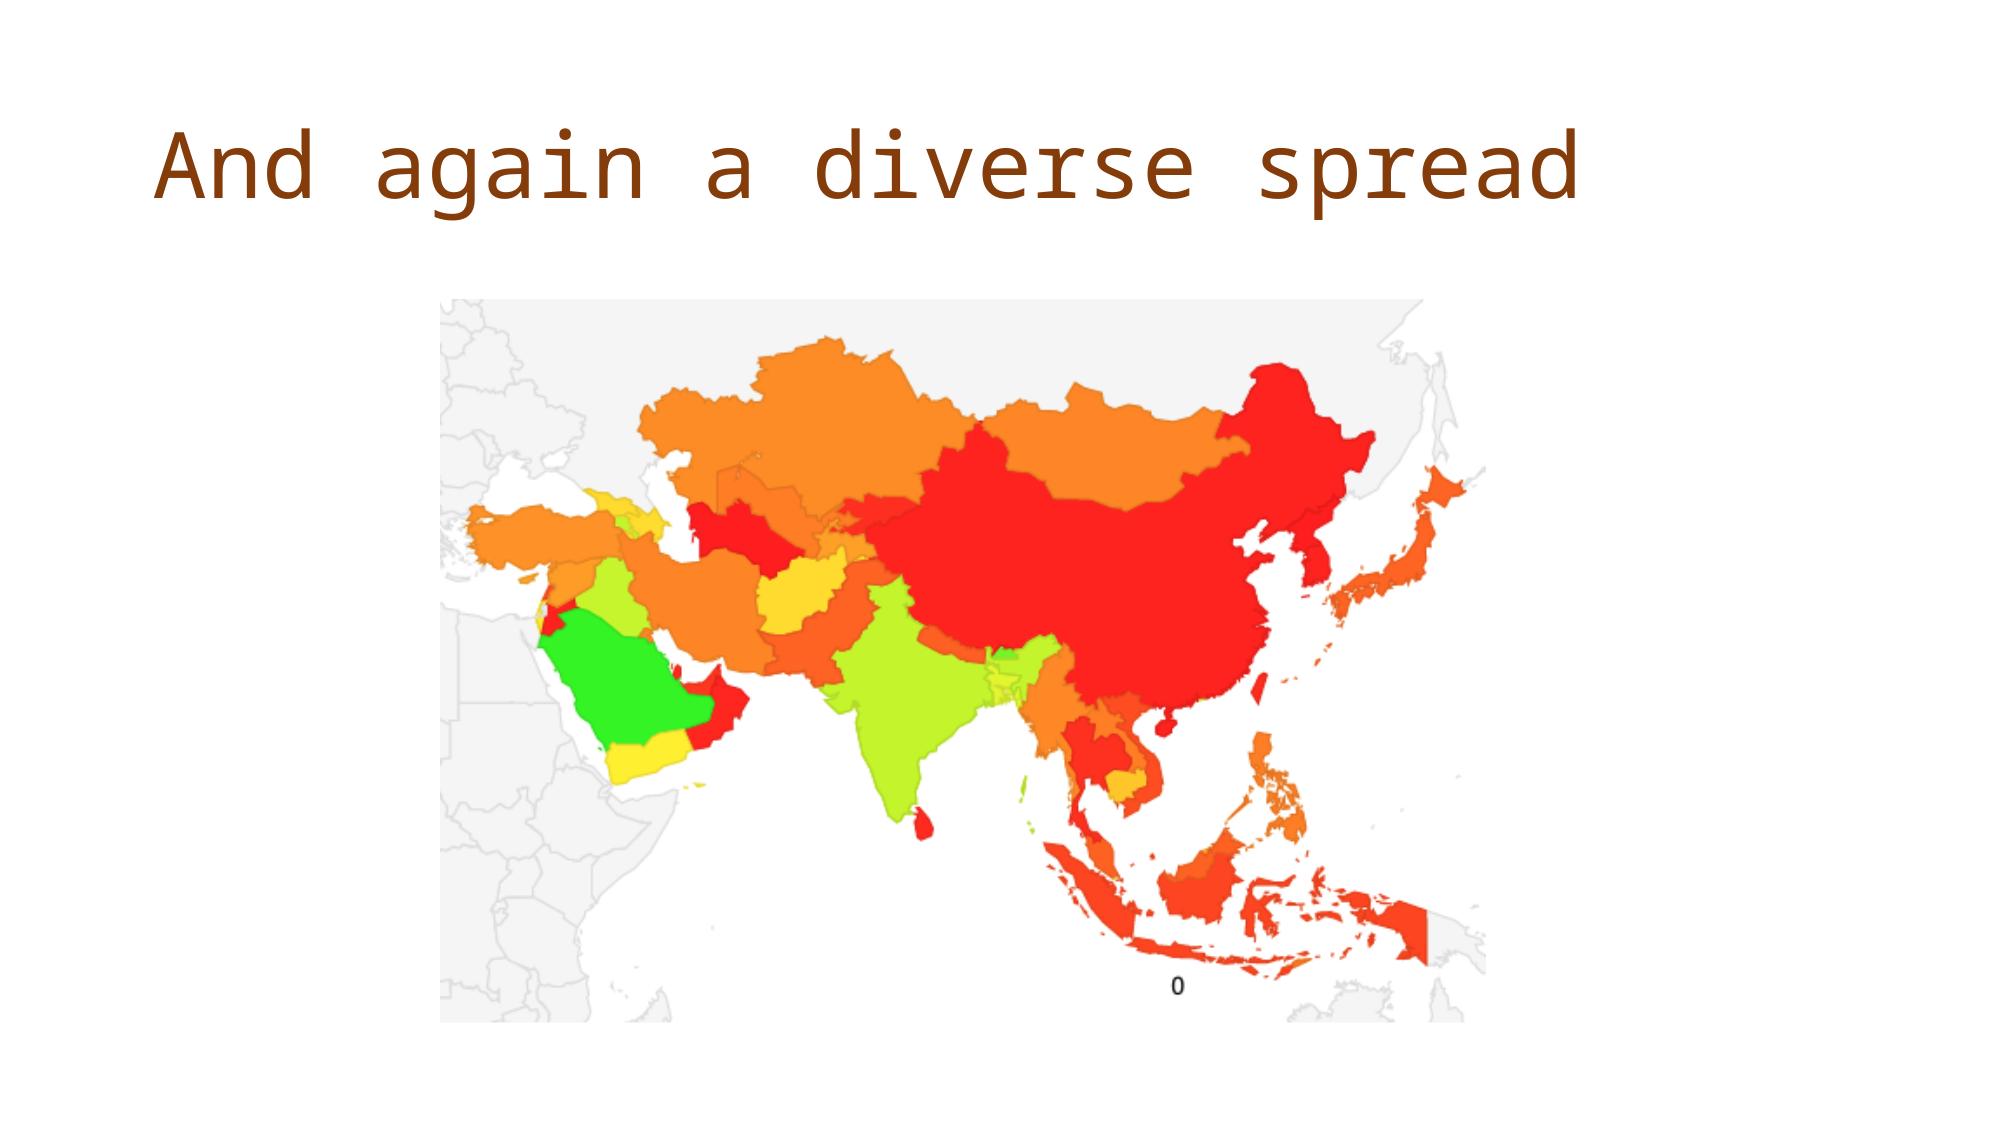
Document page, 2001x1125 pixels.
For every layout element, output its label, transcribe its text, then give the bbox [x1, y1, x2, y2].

title And again a diverse spread [137, 59, 1863, 278]
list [440, 299, 1486, 1068]
